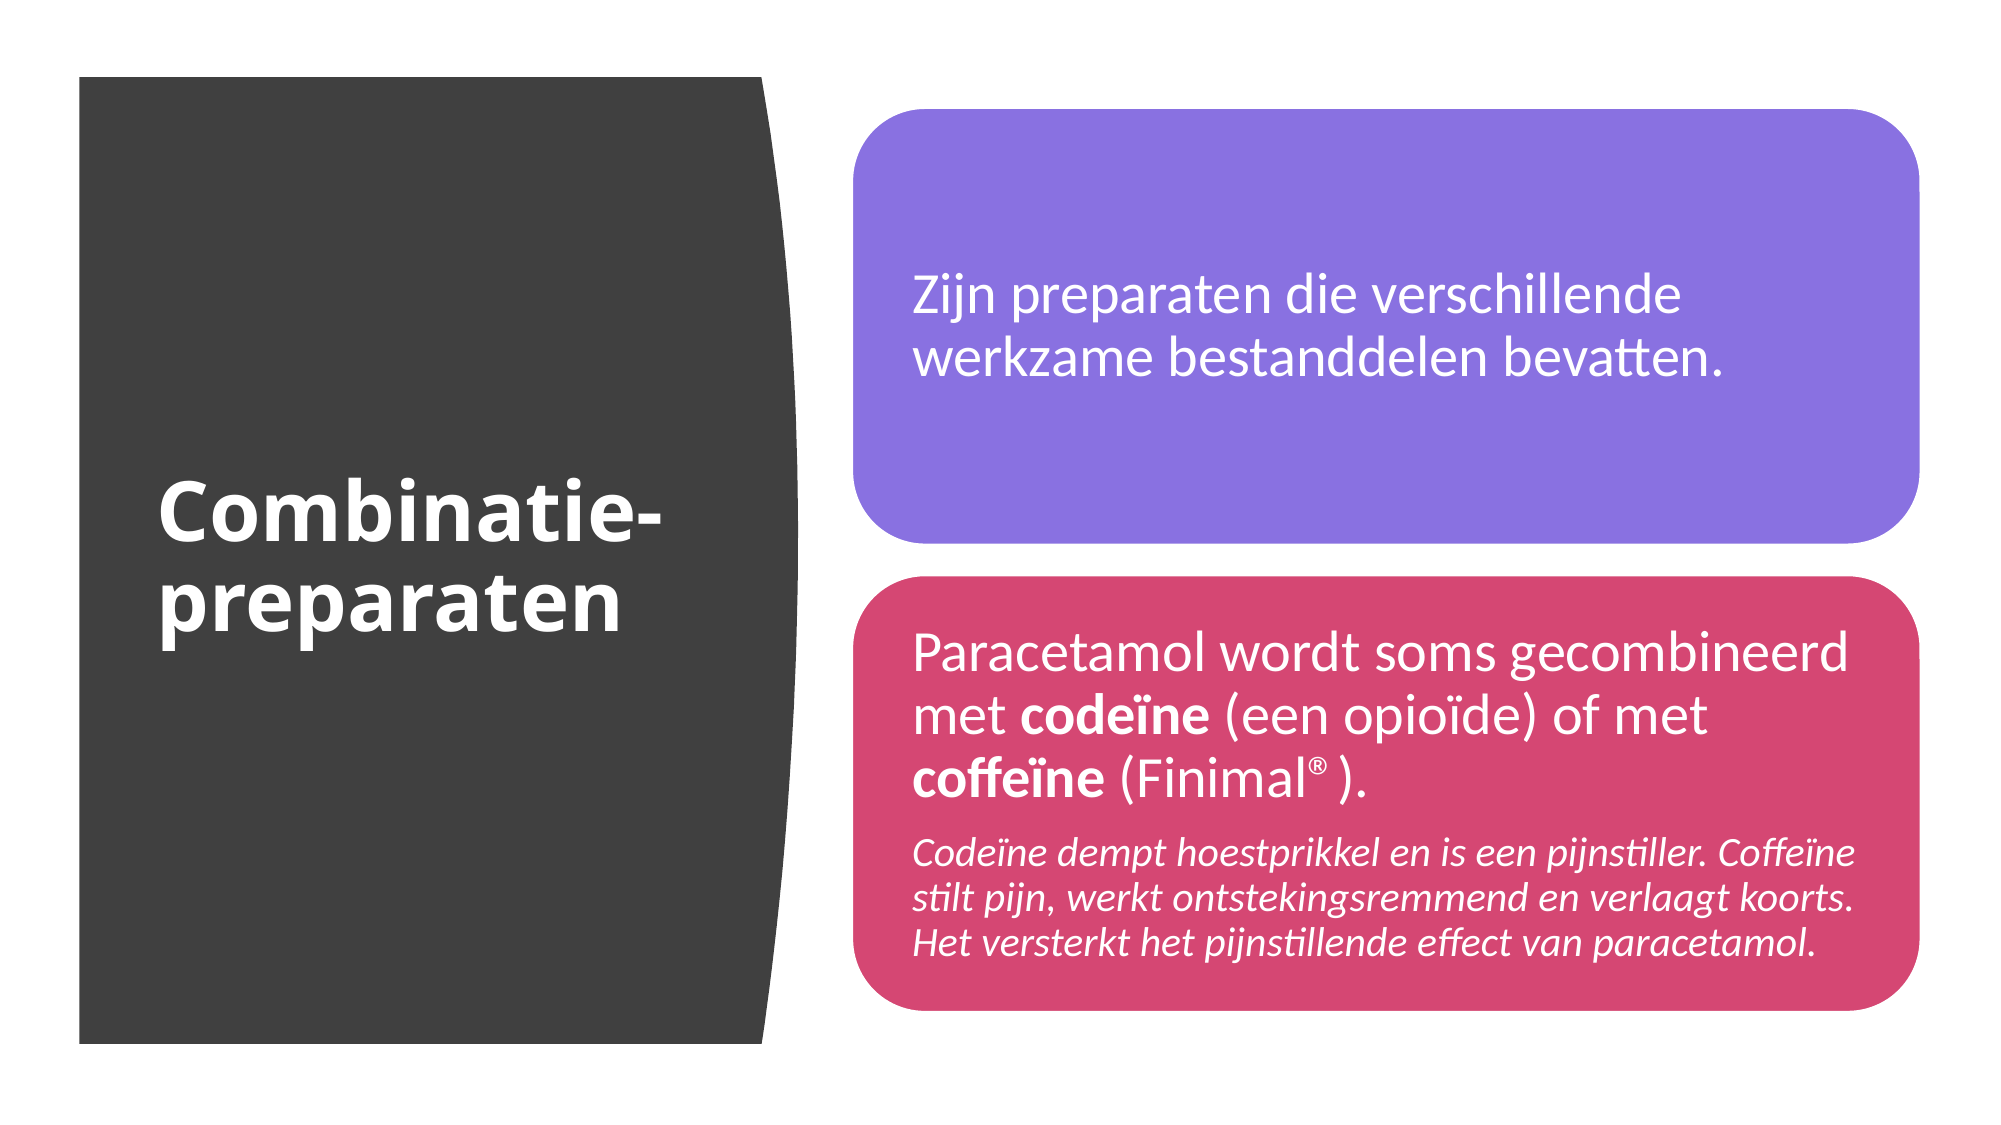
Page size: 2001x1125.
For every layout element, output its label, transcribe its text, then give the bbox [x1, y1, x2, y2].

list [852, 77, 1921, 1043]
text_box [78, 76, 800, 1045]
title Combinatie-preparaten [141, 166, 702, 953]
